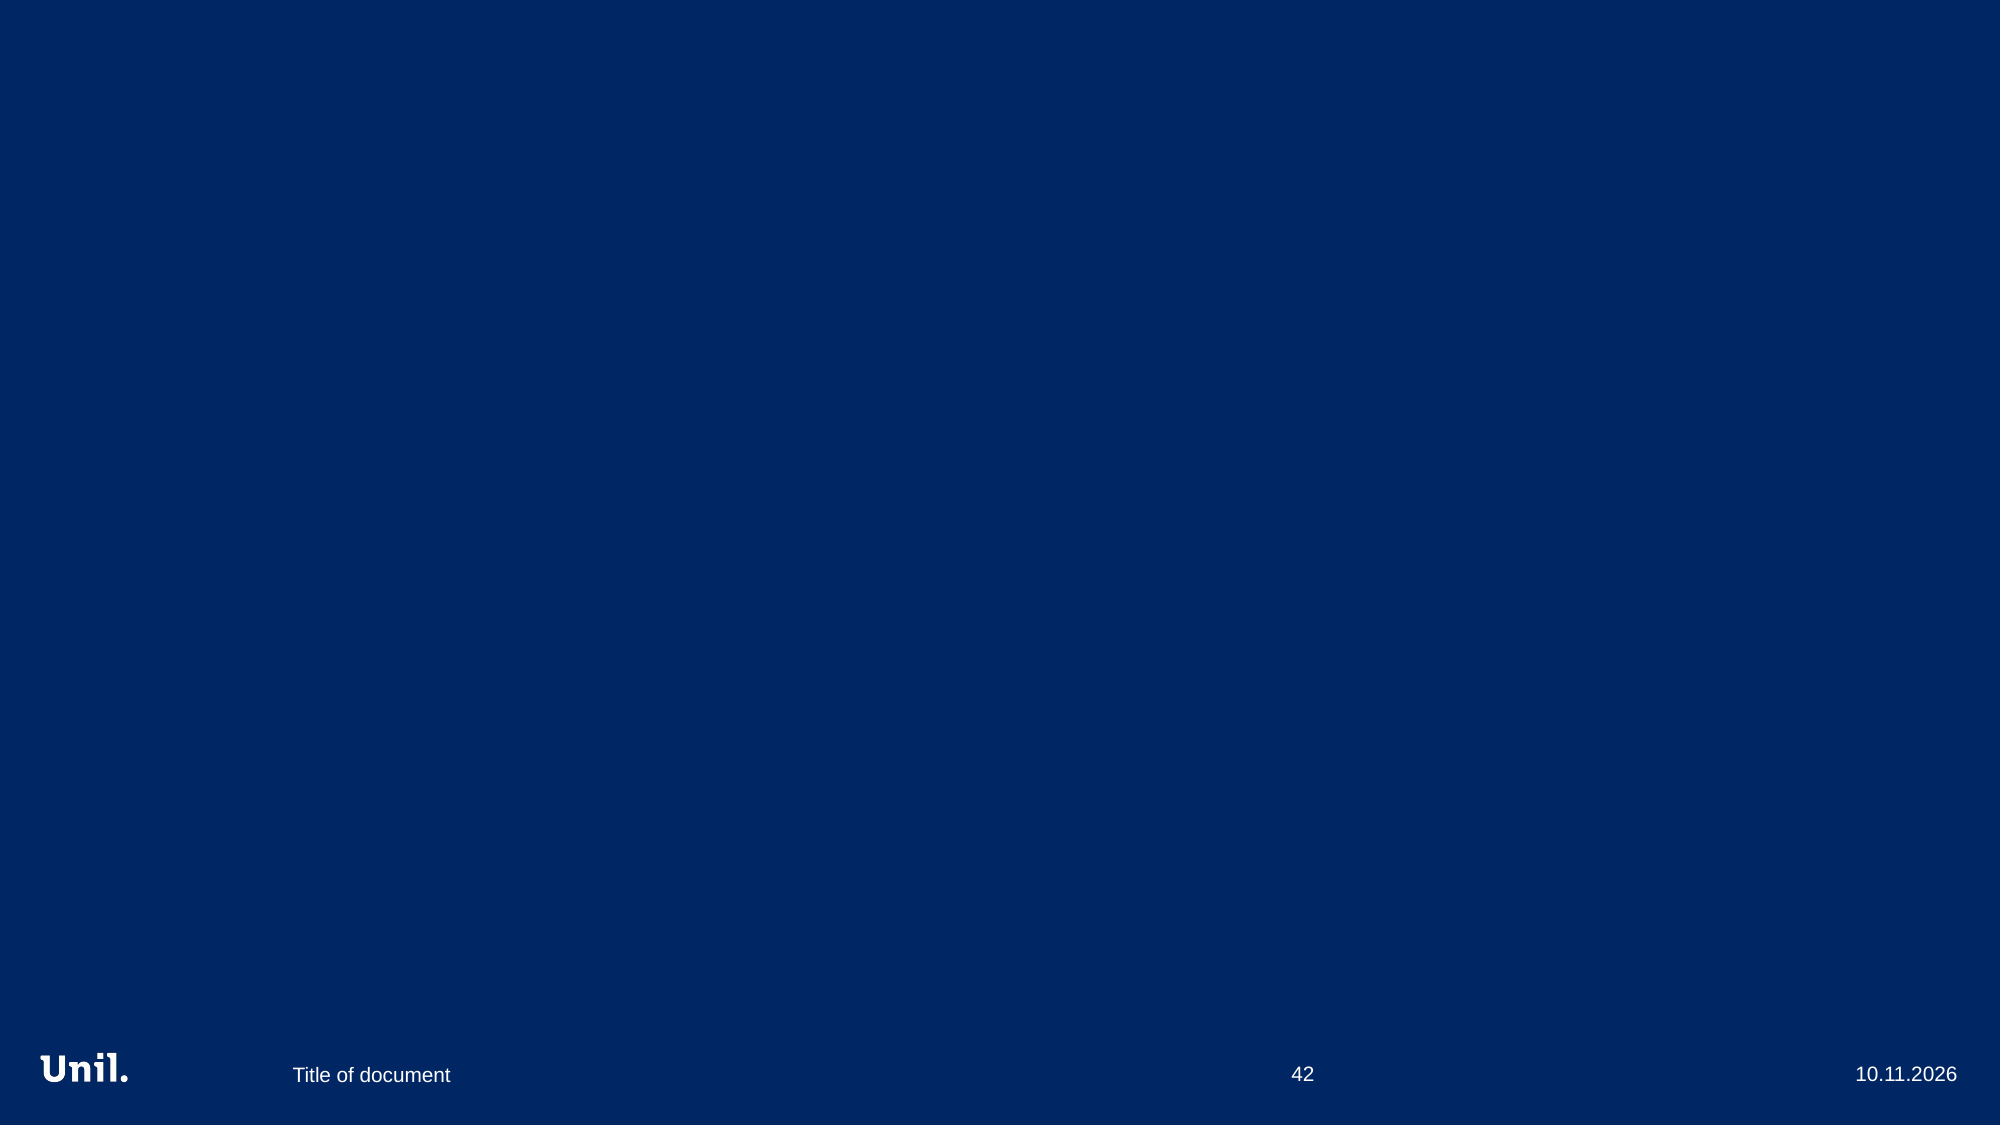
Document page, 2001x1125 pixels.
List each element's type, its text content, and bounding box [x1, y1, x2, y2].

slide_number 42 [1250, 1037, 1355, 1086]
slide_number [1789, 1026, 1958, 1086]
footer Title of document [292, 1011, 1048, 1087]
picture [27, 1042, 141, 1095]
